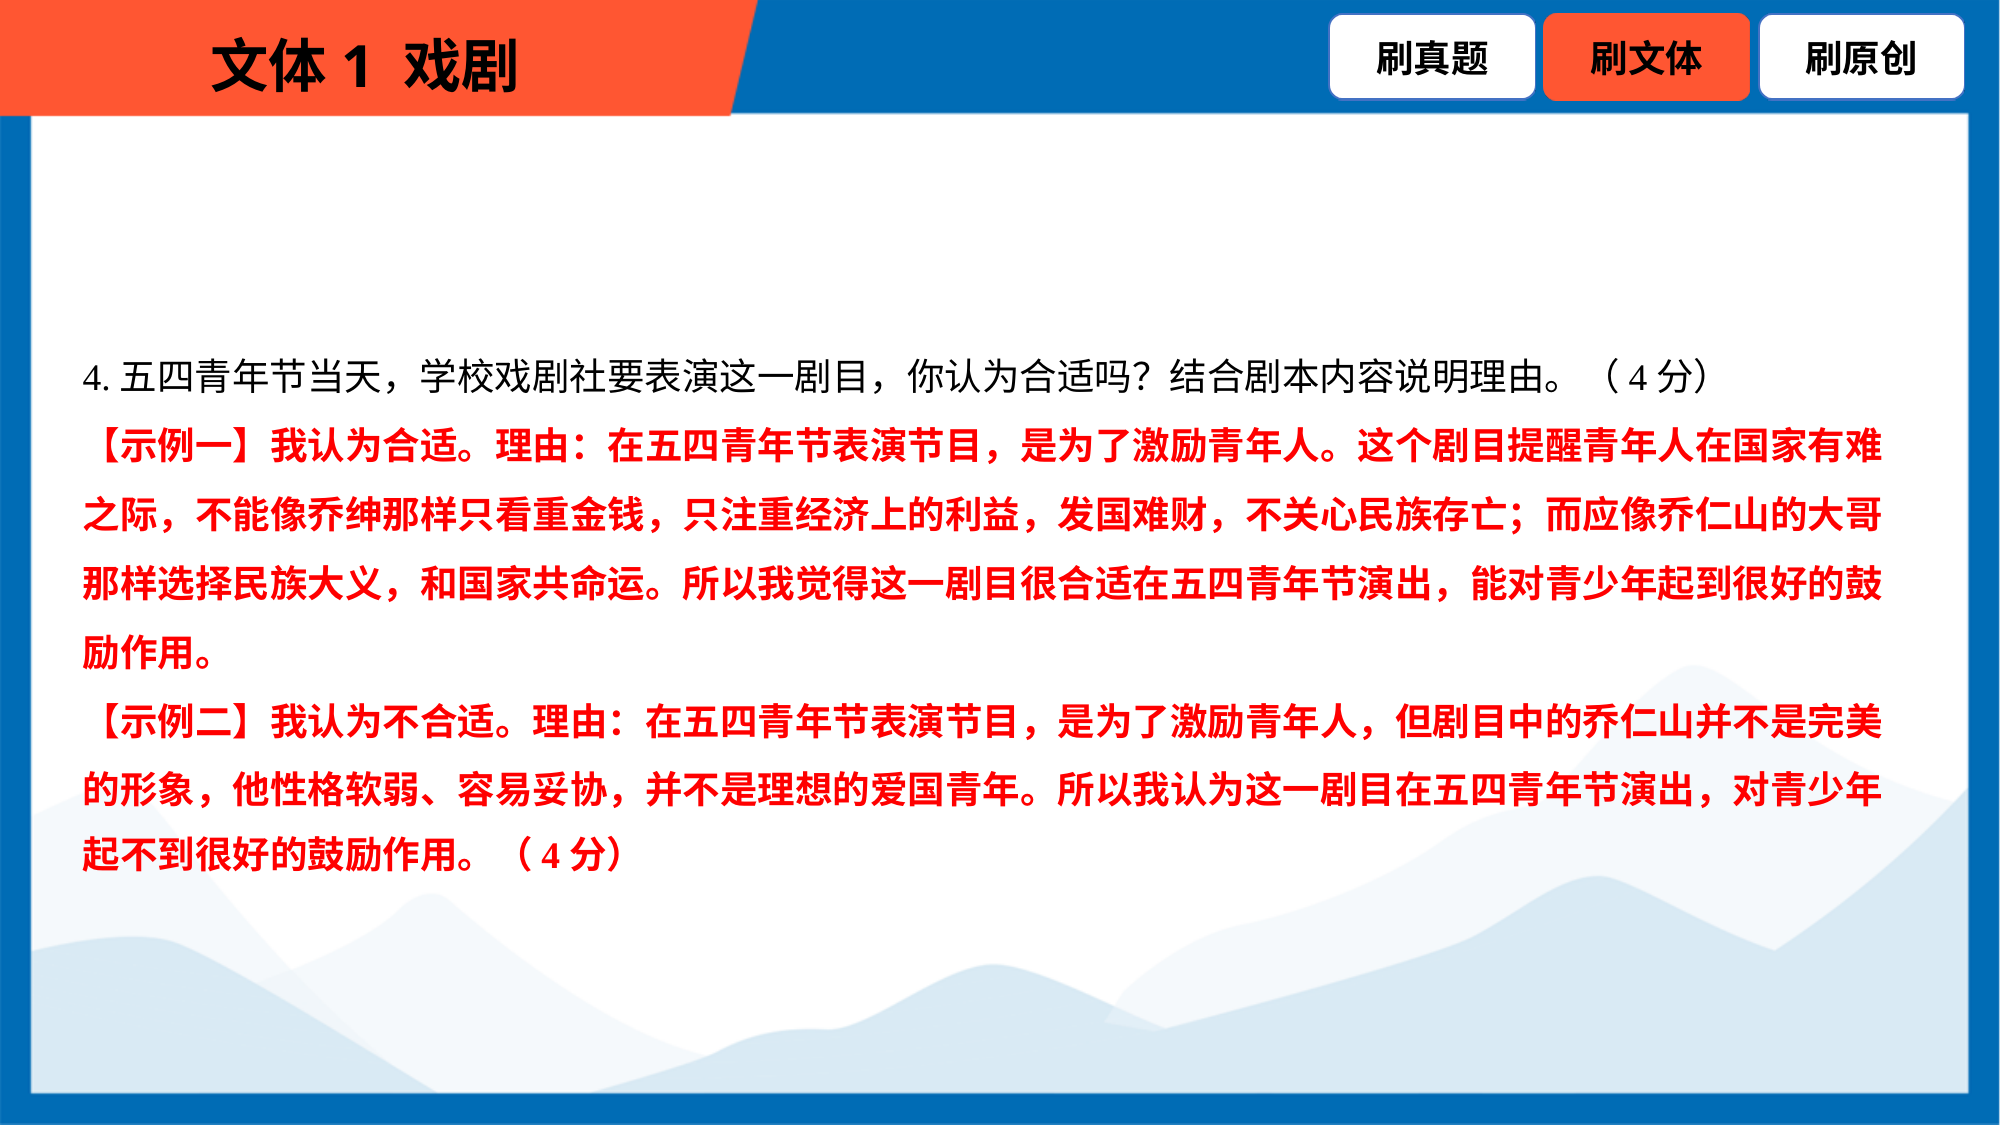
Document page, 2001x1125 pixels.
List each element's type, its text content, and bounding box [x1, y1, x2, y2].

picture [0, 0, 2000, 1125]
text_box 4.五四青年节当天，学校戏剧社要表演这一剧目，你认为合适吗？结合剧本内容说明理由。（4分） [82, 333, 1917, 392]
text_box 【示例一】我认为合适。理由：在五四青年节表演节目，是为了激励青年人。这个剧目提醒青年人在国家有难 之际，不能像乔绅那样只看重金钱，只注重经济上的利益，发国难财，不关心民族存亡；而应像乔仁山的大哥 那样选择民族大义，和国家共命运。所以我觉得这一剧目很合适在五四青年节演出，能对青少年起到很好的鼓 励作用。 【示例二】我认为不合适。理由：在五四青年节表演节目，是为了激励青年人，但剧目中的乔仁山并不是完美 的形象，他性格软弱、容易妥协，并不是理想的爱国青年。所以我认为这一剧目在五四青年节演出，对青少年 起不到很好的鼓励作用。（4分） [82, 398, 1917, 870]
